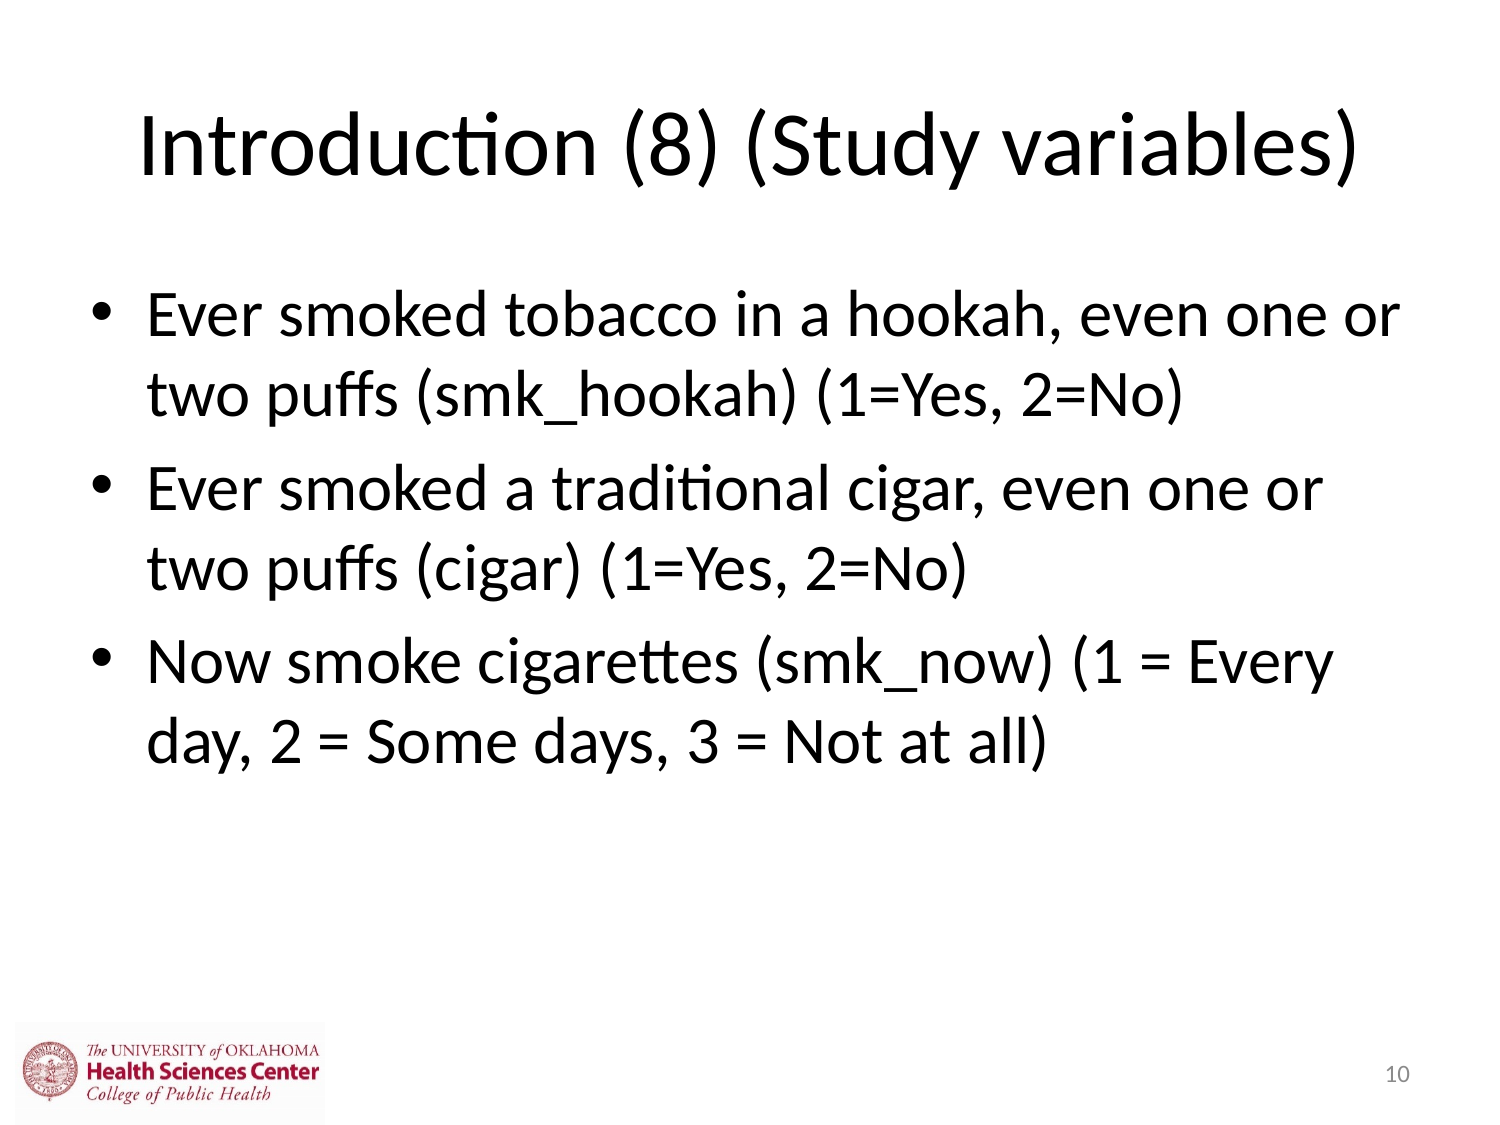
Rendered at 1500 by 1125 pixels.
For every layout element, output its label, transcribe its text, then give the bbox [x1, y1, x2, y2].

title Introduction (8) (Study variables) [75, 45, 1425, 233]
list Ever smoked tobacco in a hookah, even one or two puffs (smk_hookah) (1=Yes, 2=No) Ever smoked a traditional cigar, even one or two puffs (cigar) (1=Yes, 2=No) Now smoke cigarettes (smk_now) (1 = Every day, 2 = Some days, 3 = Not at all) [75, 262, 1425, 1005]
picture [15, 1022, 325, 1125]
slide_number 10 [1074, 1042, 1425, 1103]
